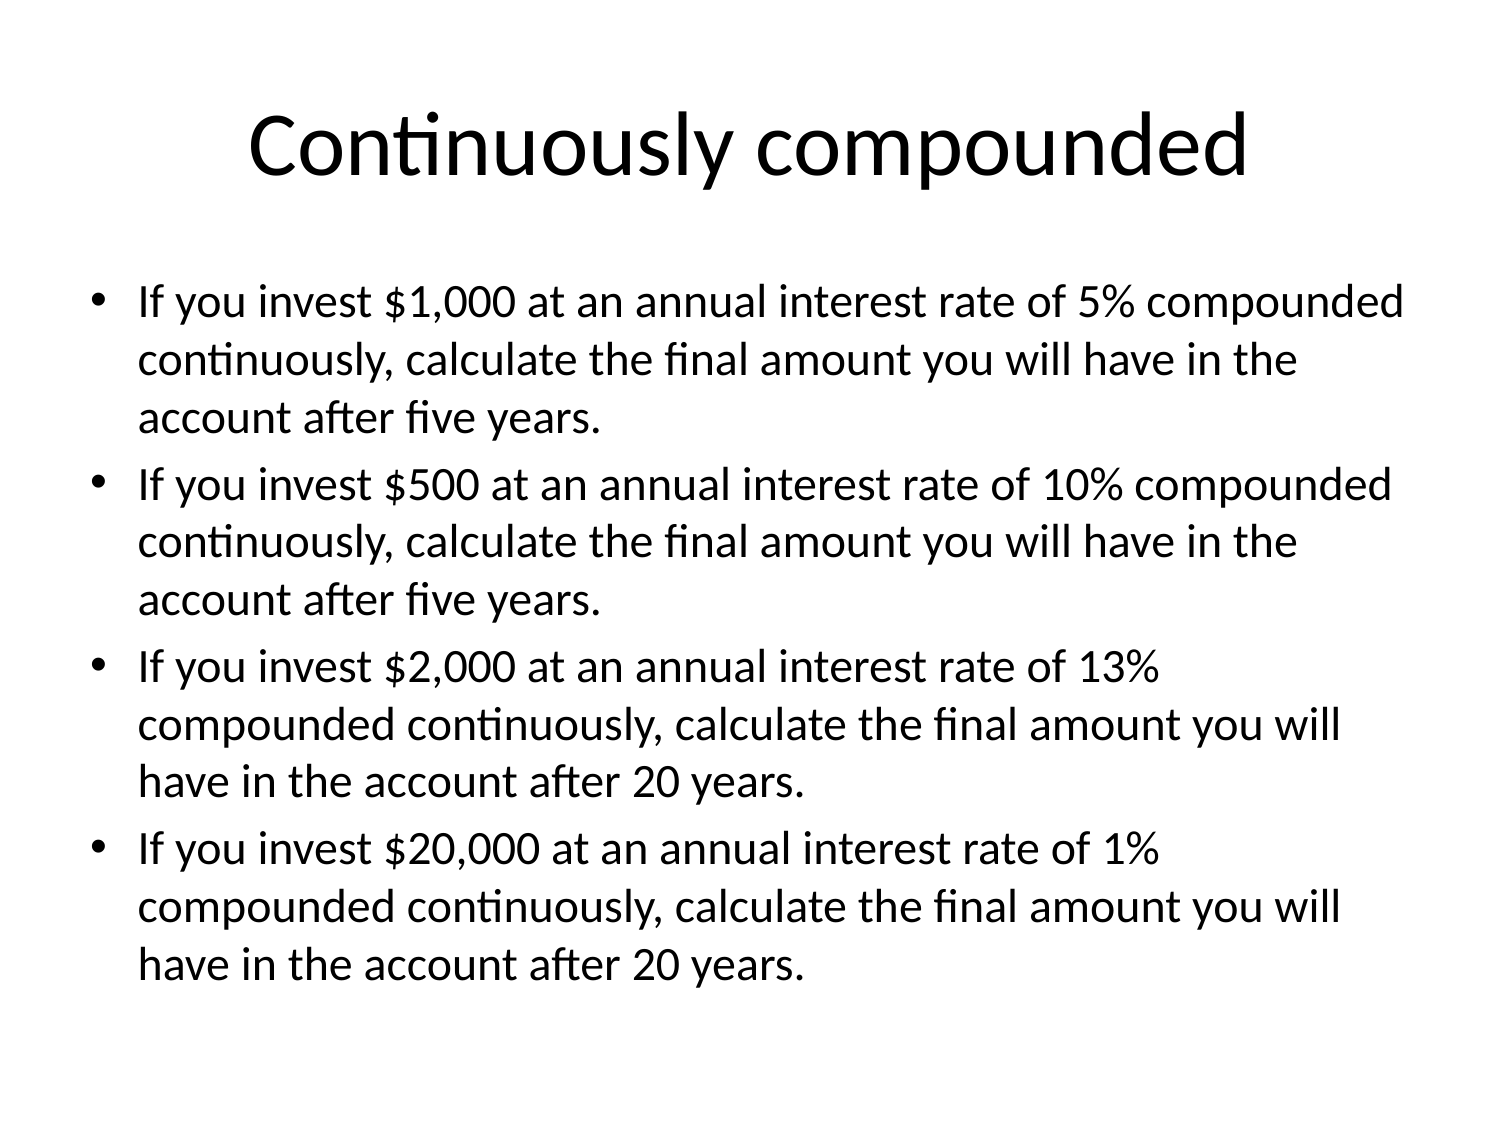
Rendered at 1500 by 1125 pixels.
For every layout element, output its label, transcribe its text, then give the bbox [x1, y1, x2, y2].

title Continuously compounded [75, 45, 1425, 233]
list If you invest $1,000 at an annual interest rate of 5% compounded continuously, calculate the final amount you will have in the account after five years. If you invest $500 at an annual interest rate of 10% compounded continuously, calculate the final amount you will have in the account after five years. If you invest $2,000 at an annual interest rate of 13% compounded continuously, calculate the final amount you will have in the account after 20 years. If you invest $20,000 at an annual interest rate of 1% compounded continuously, calculate the final amount you will have in the account after 20 years. [75, 262, 1425, 1005]
